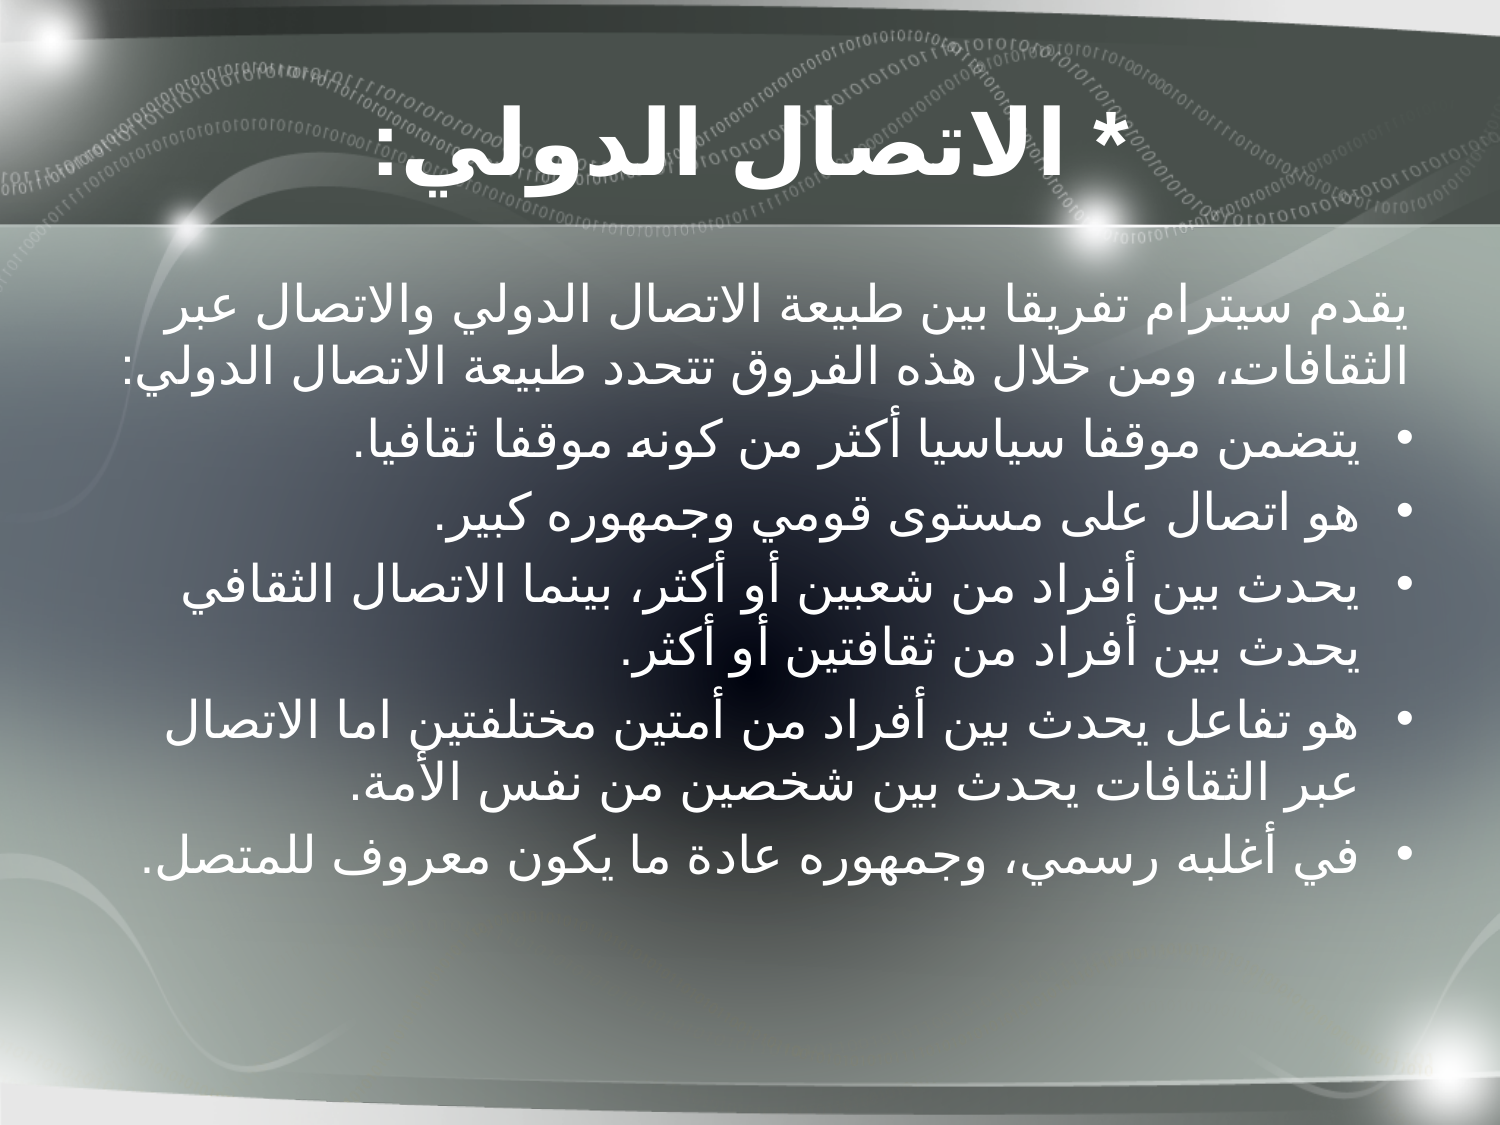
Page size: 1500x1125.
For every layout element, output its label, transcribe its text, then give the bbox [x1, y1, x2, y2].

picture [0, 0, 1500, 1125]
list يقدم سيترام تفريقا بين طبيعة الاتصال الدولي والاتصال عبر الثقافات، ومن خلال هذه الفروق تتحدد طبيعة الاتصال الدولي: يتضمن موقفا سياسيا أكثر من كونه موقفا ثقافيا. هو اتصال على مستوى قومي وجمهوره كبير. يحدث بين أفراد من شعبين أو أكثر، بينما الاتصال الثقافي يحدث بين أفراد من ثقافتين أو أكثر. هو تفاعل يحدث بين أفراد من أمتين مختلفتين اما الاتصال عبر الثقافات يحدث بين شخصين من نفس الأمة. في أغلبه رسمي، وجمهوره عادة ما يكون معروف للمتصل. [75, 262, 1425, 1005]
title * الاتصال الدولي: [75, 45, 1425, 233]
